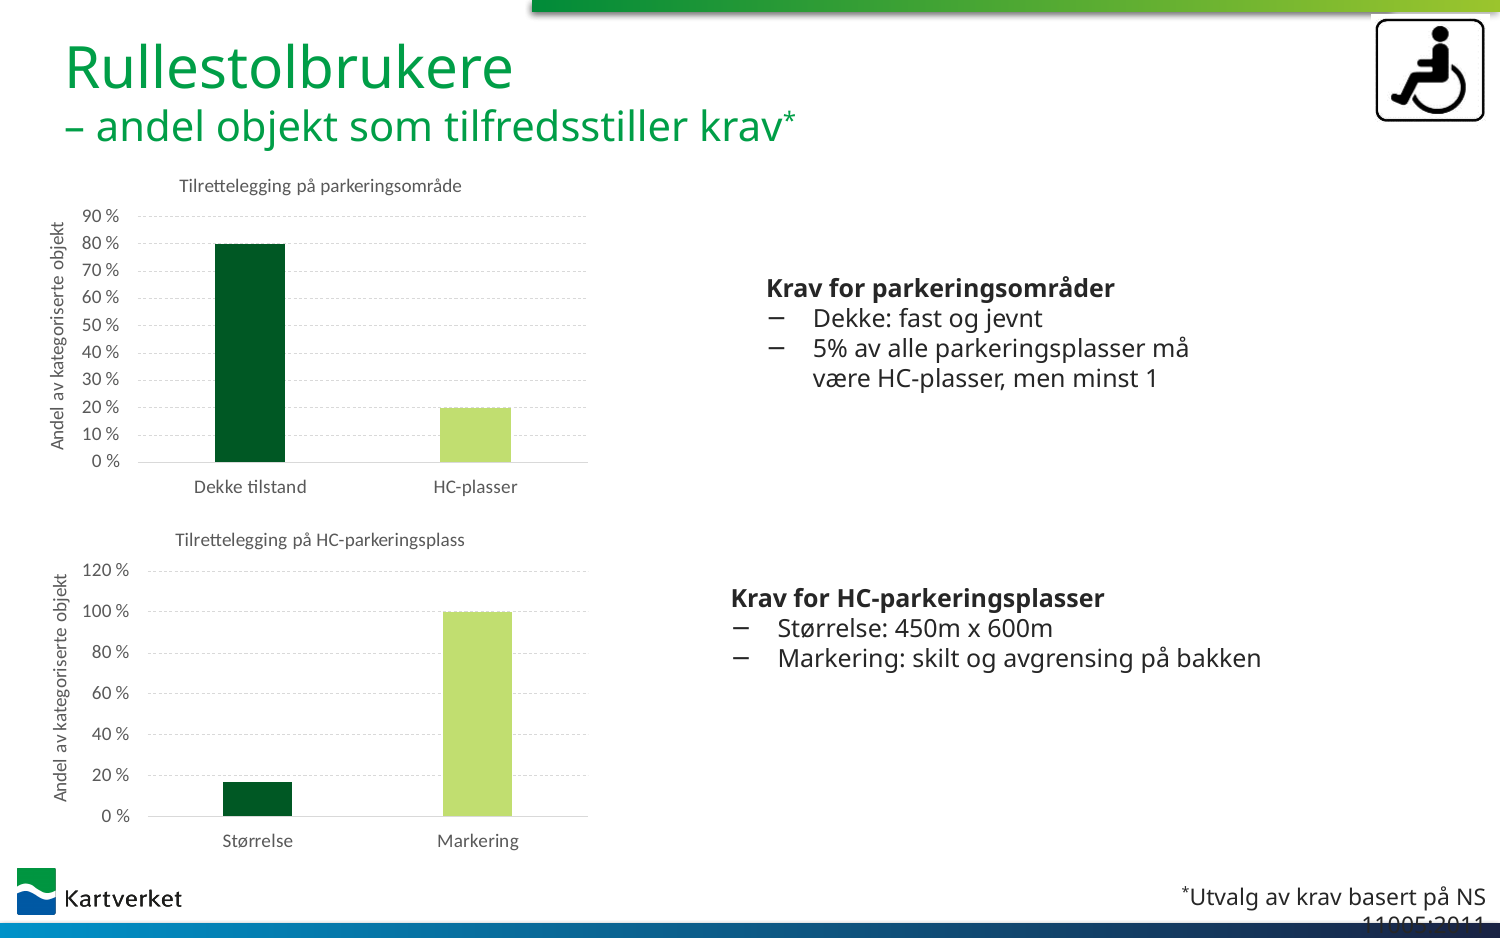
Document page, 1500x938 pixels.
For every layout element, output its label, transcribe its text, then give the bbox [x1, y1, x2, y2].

text_box Krav for parkeringsområder Dekke: fast og jevnt 5% av alle parkeringsplasser må være HC-plasser, men minst 1 [751, 264, 1232, 400]
text_box *Utvalg av krav basert på NS 11005:2011 [1068, 873, 1500, 938]
picture [41, 166, 599, 505]
text_box Rullestolbrukere – andel objekt som tilfredsstiller krav* [49, 23, 1431, 158]
picture [41, 520, 599, 859]
picture [1371, 13, 1491, 127]
text_box Krav for HC-parkeringsplasser Størrelse: 450m x 600m Markering: skilt og avgrensing på bakken [715, 574, 1278, 680]
